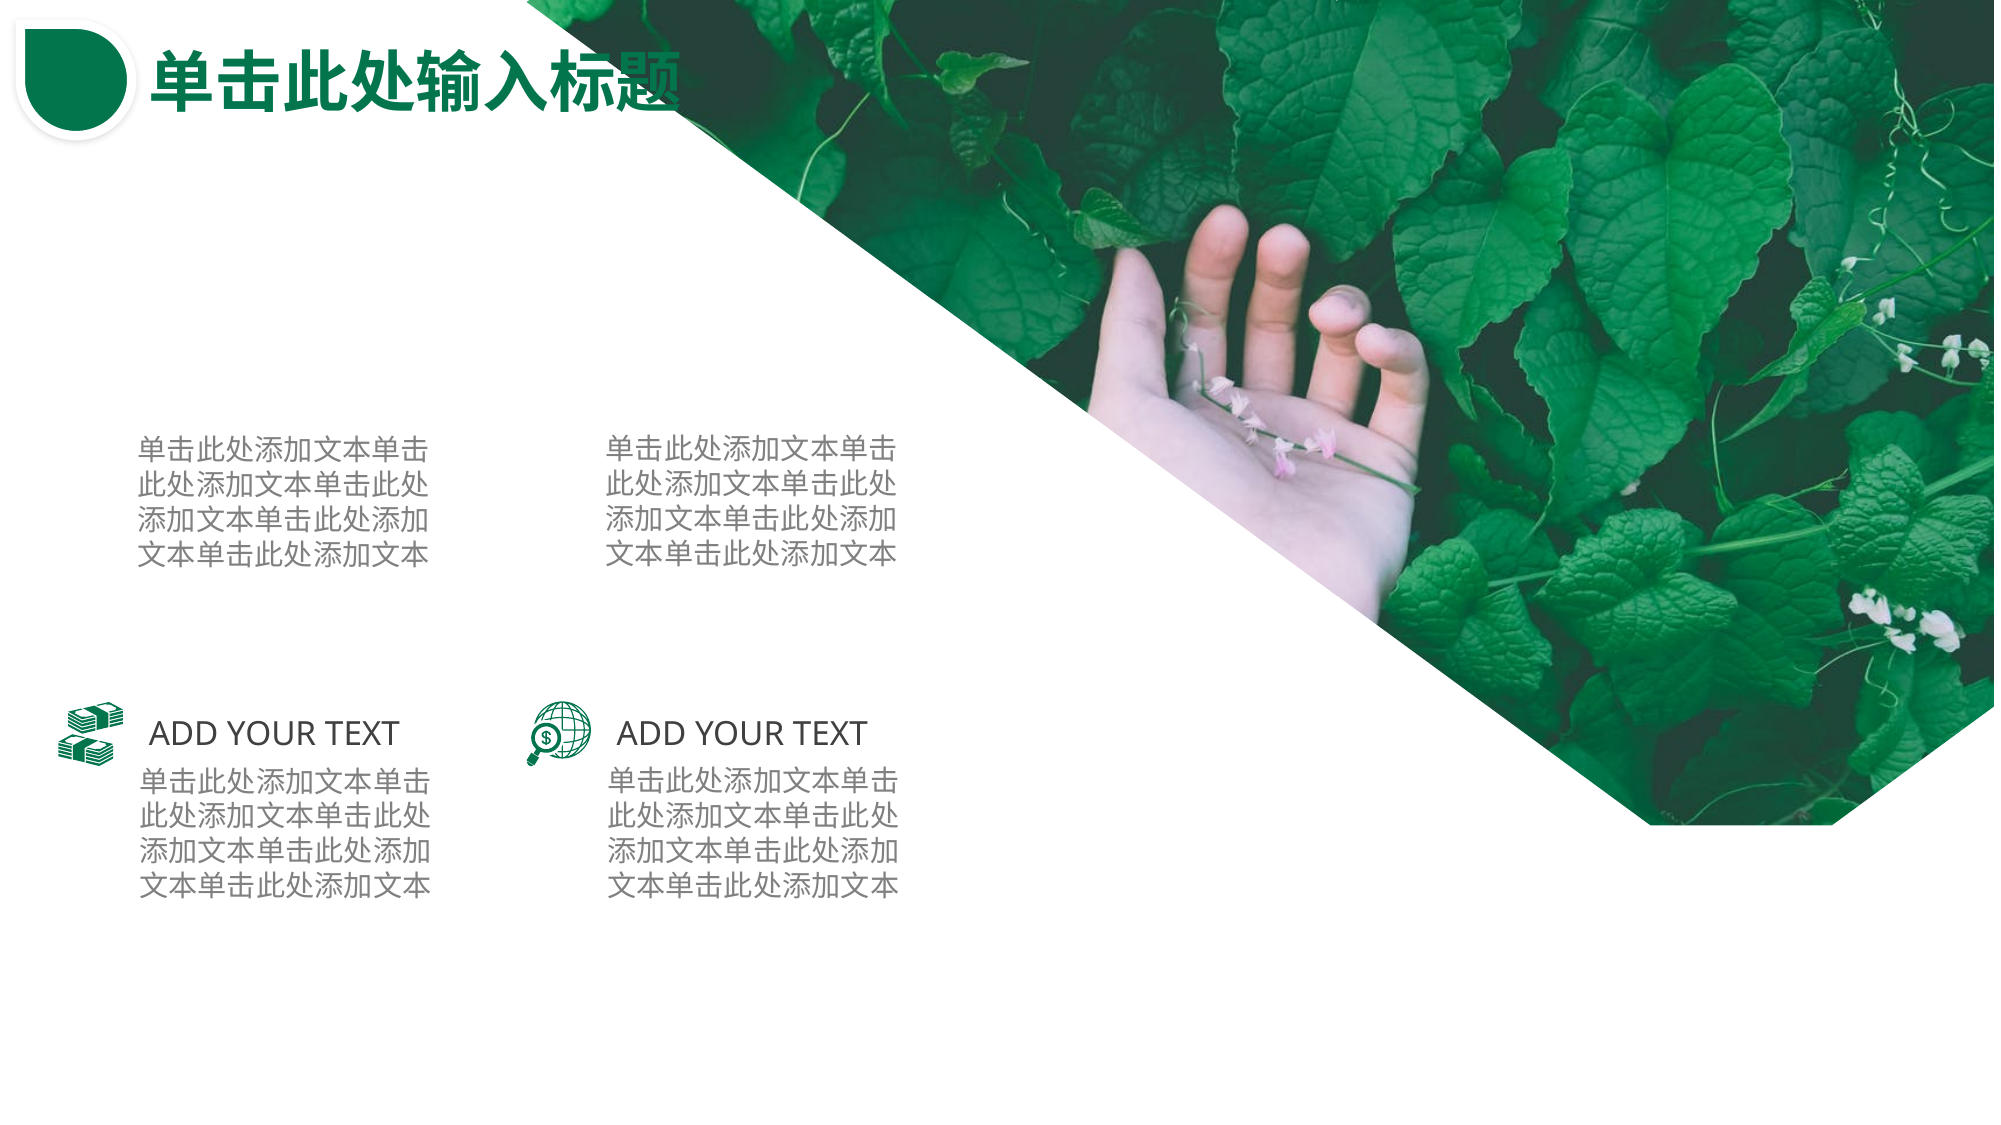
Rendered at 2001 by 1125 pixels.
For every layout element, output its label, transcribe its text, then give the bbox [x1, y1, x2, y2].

text_box [58, 734, 114, 767]
text_box 单击此处添加文本单击此处添加文本单击此处添加文本单击此处添加文本单击此处添加文本 [124, 755, 470, 910]
text_box 单击此处添加文本单击此处添加文本单击此处添加文本单击此处添加文本单击此处添加文本 [122, 423, 469, 579]
picture [526, 0, 1994, 826]
text_box ADD YOUR TEXT [134, 705, 416, 760]
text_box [20, 24, 701, 136]
text_box [68, 701, 123, 734]
text_box 单击此处添加文本单击此处添加文本单击此处添加文本单击此处添加文本单击此处添加文本 [592, 826, 938, 910]
